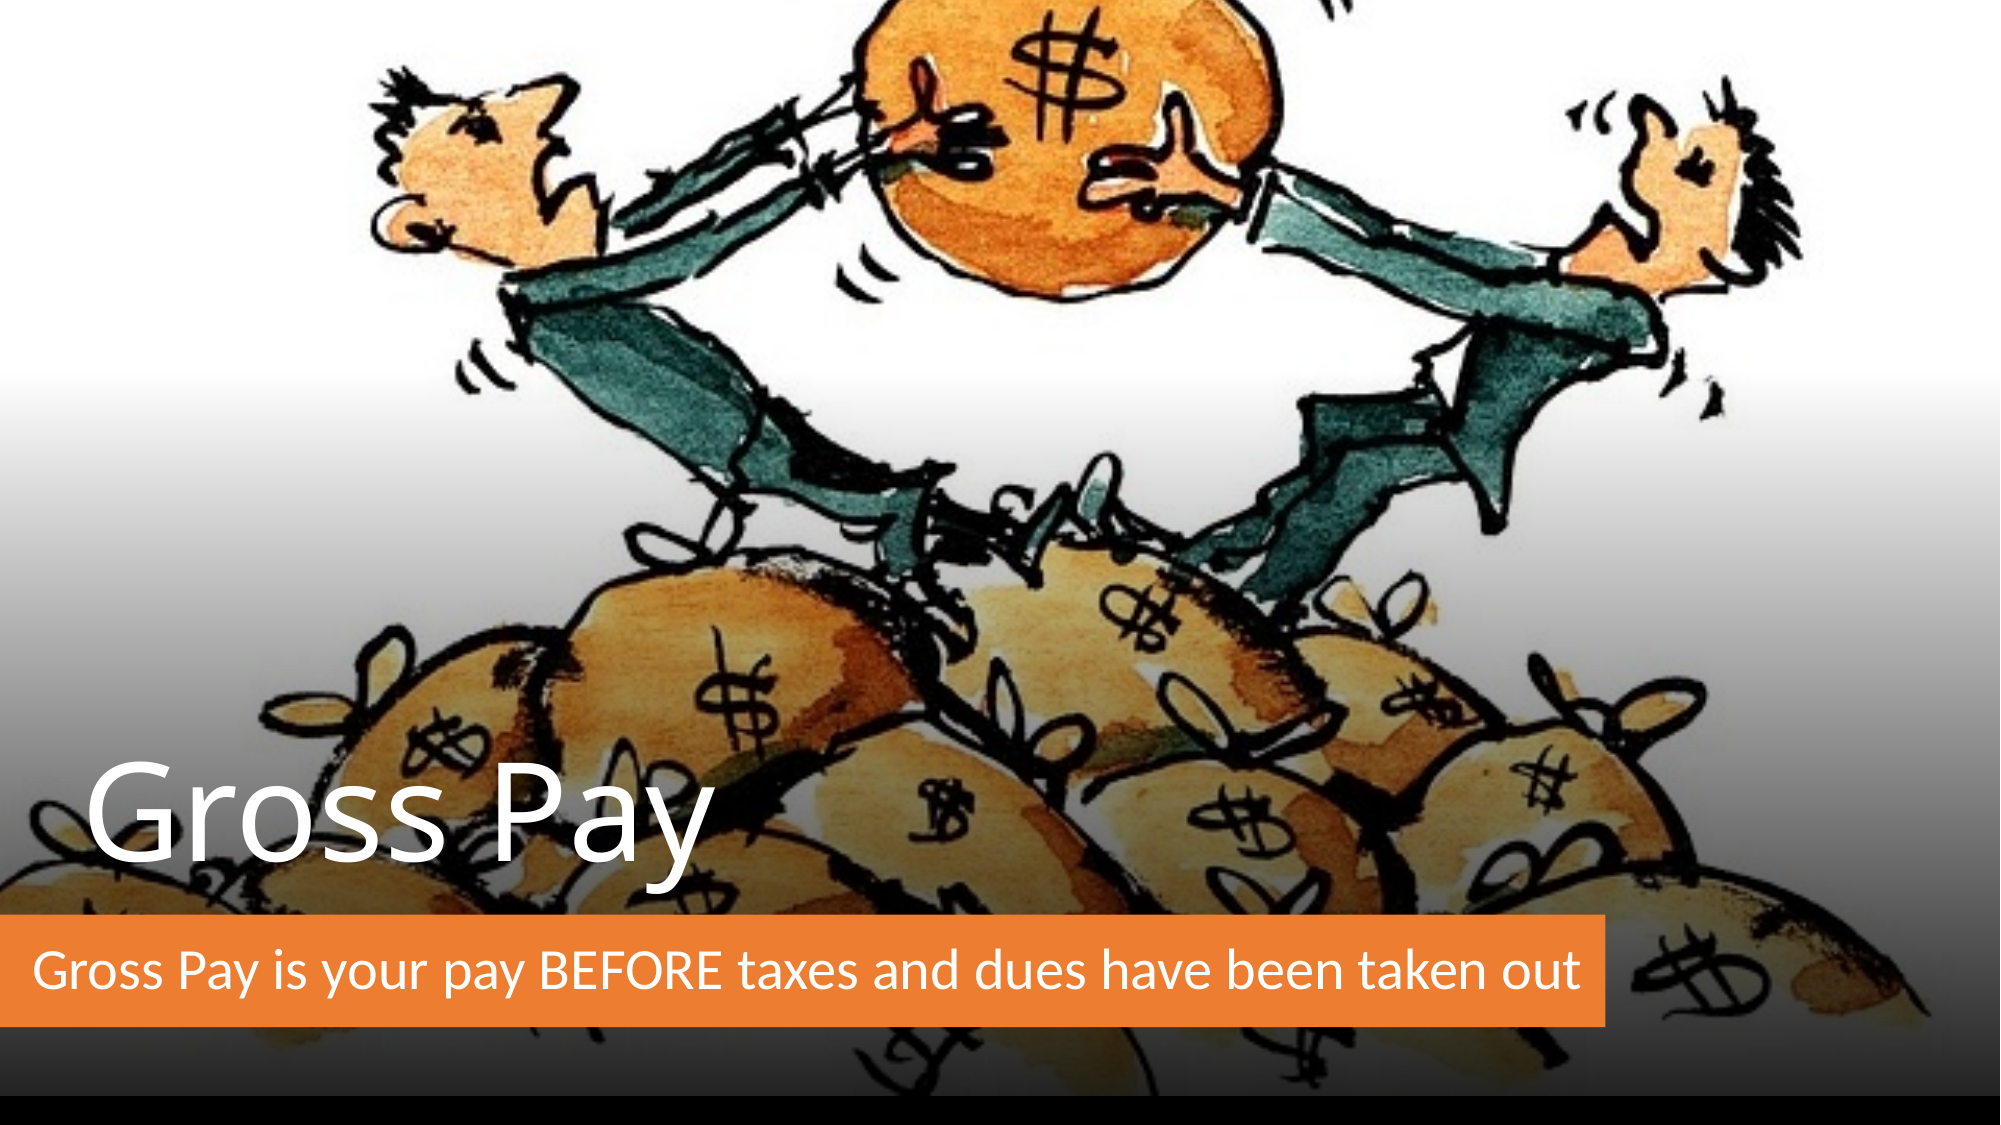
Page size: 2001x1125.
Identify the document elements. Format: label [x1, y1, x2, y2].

text_box [0, 1096, 2000, 1125]
picture [0, 0, 2000, 1096]
